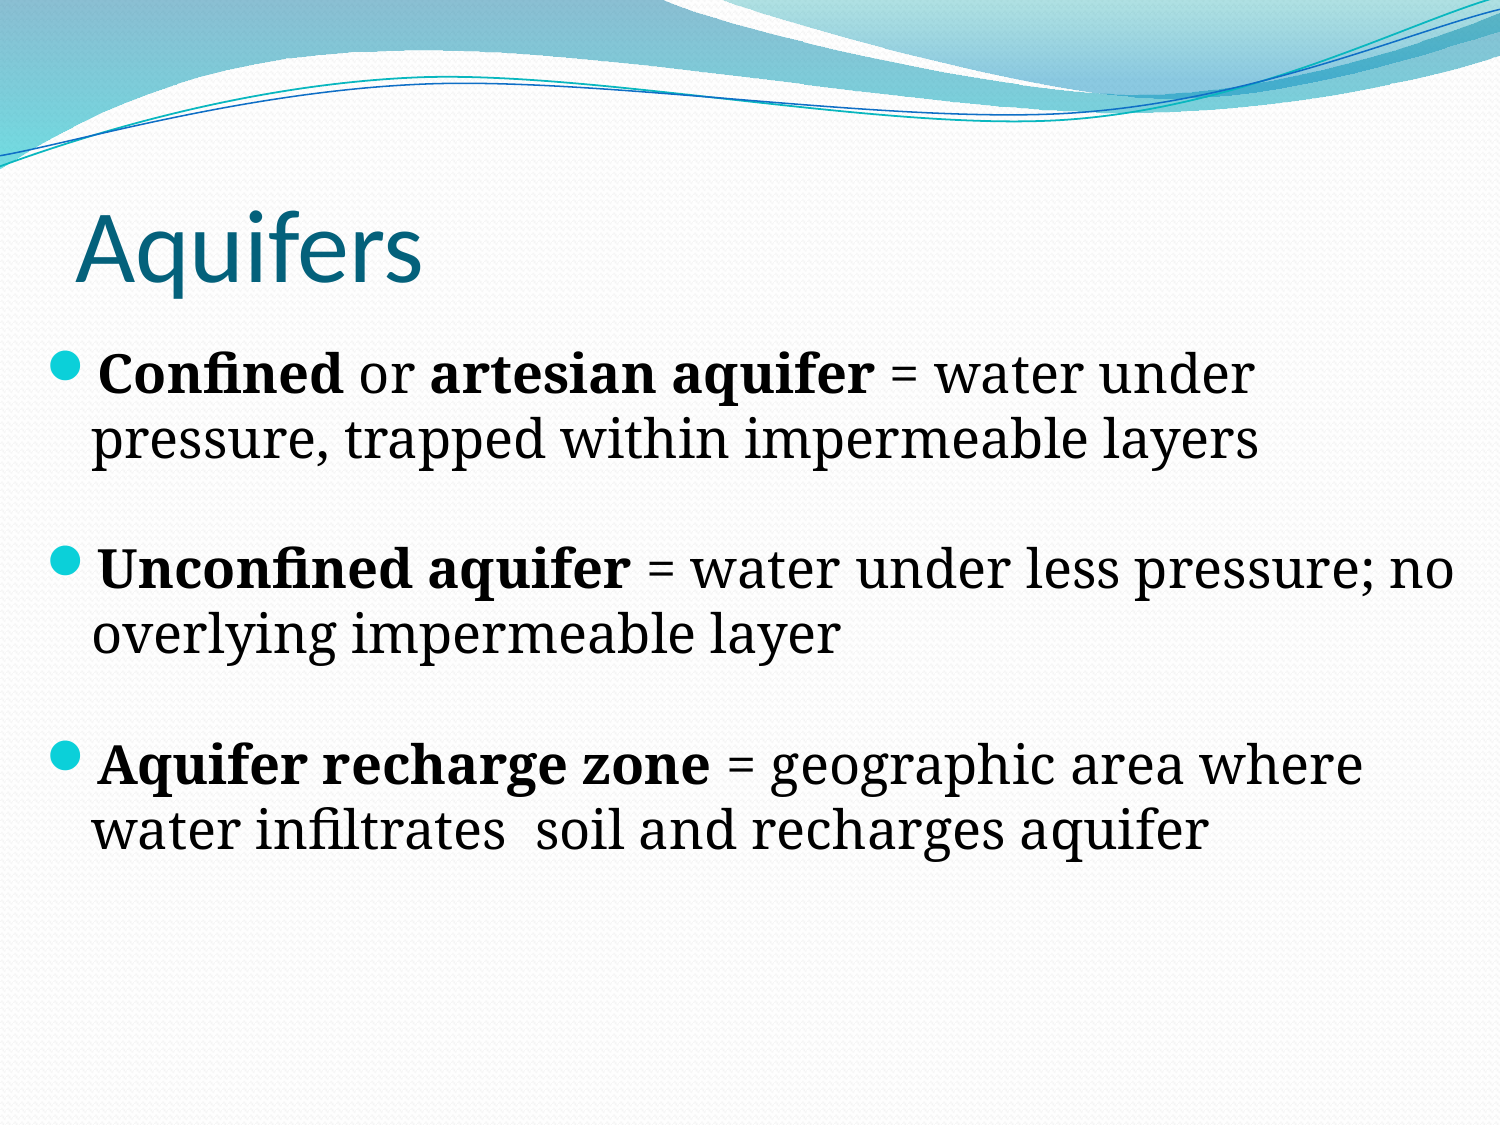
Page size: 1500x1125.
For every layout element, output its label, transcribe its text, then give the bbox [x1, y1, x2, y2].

list Confined or artesian aquifer = water under pressure, trapped within impermeable layers Unconfined aquifer = water under less pressure; no overlying impermeable layer Aquifer recharge zone = geographic area where water infiltrates soil and recharges aquifer [31, 266, 1474, 913]
title Aquifers [75, 115, 1425, 266]
